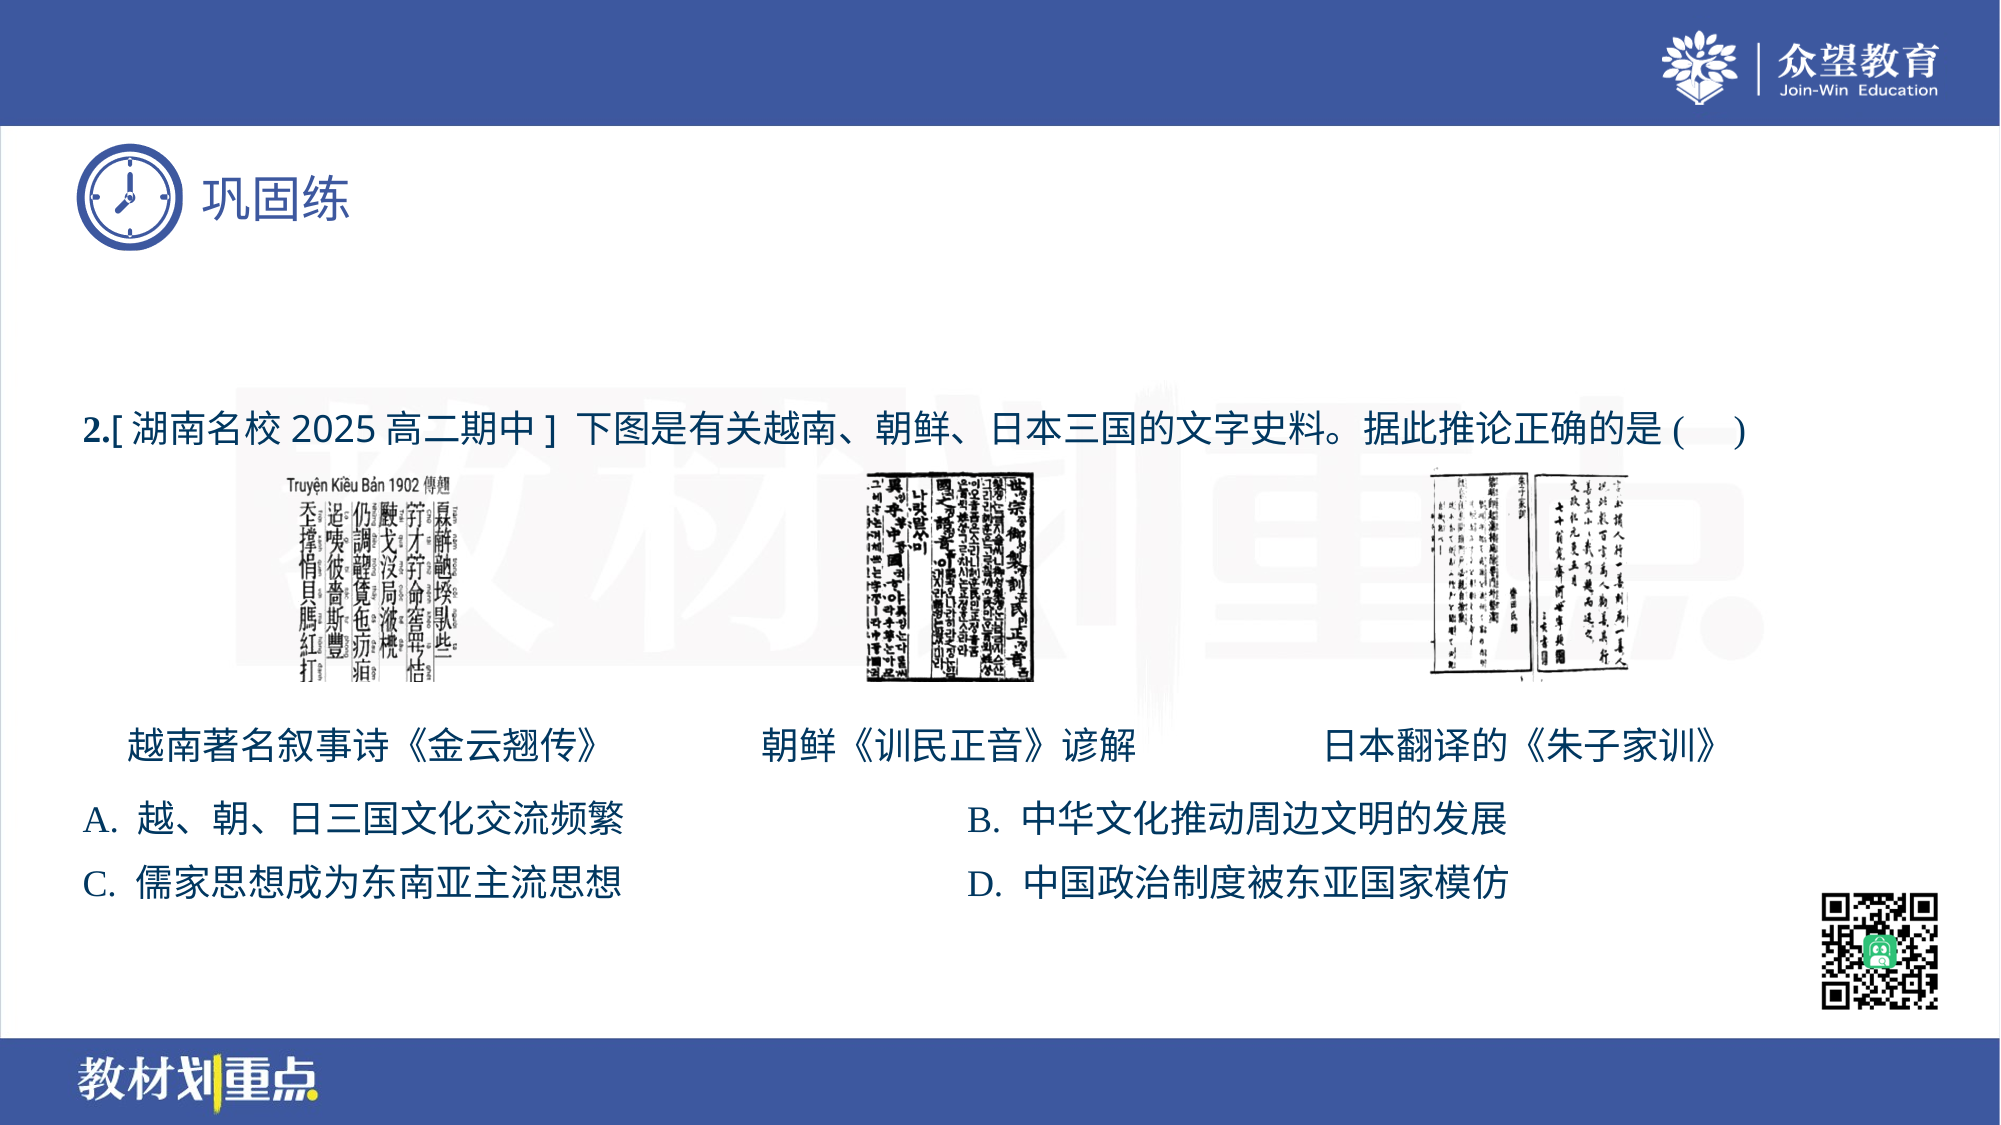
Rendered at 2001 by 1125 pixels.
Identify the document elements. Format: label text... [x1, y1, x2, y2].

text_box 朝鲜《训民正音》谚解 [757, 702, 1142, 771]
text_box 越南著名叙事诗《金云翘传》 [123, 702, 620, 771]
text_box 2.[湖南名校2025高二期中] 下图是有关越南、朝鲜、日本三国的文字史料。据此推论正确的是( ) [82, 382, 1817, 442]
text_box A. 越、朝、日三国文化交流频繁 B. 中华文化推动周边文明的发展 C. 儒家思想成为东南亚主流思想 D. 中国政治制度被东亚国家模仿 [82, 771, 1817, 898]
picture [0, 0, 2000, 1125]
text_box 日本翻译的《朱子家训》 [1317, 702, 1739, 771]
